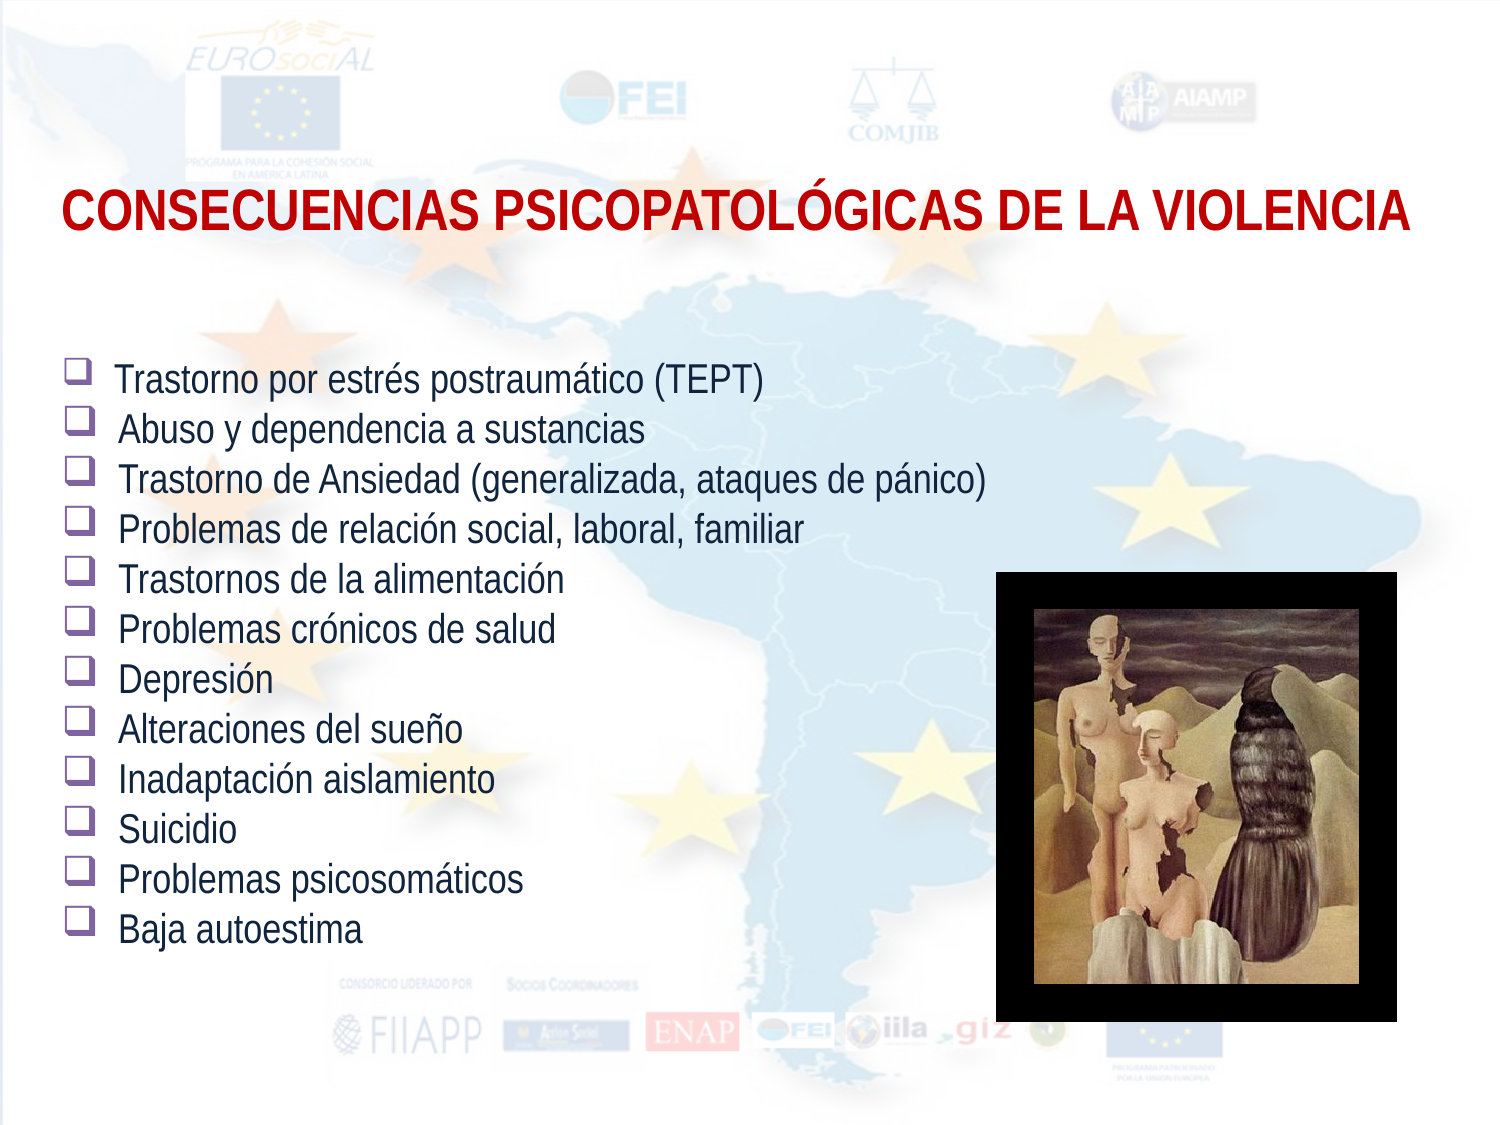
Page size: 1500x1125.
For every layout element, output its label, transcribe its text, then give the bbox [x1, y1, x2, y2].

picture [1033, 608, 1360, 985]
text_box CONSECUENCIAS PSICOPATOLÓGICAS DE LA VIOLENCIA Trastorno por estrés postraumático (TEPT) Abuso y dependencia a sustancias Trastorno de Ansiedad (generalizada, ataques de pánico) Problemas de relación social, laboral, familiar Trastornos de la alimentación Problemas crónicos de salud Depresión Alteraciones del sueño Inadaptación aislamiento Suicidio Problemas psicosomáticos Baja autoestima [46, 94, 1500, 960]
